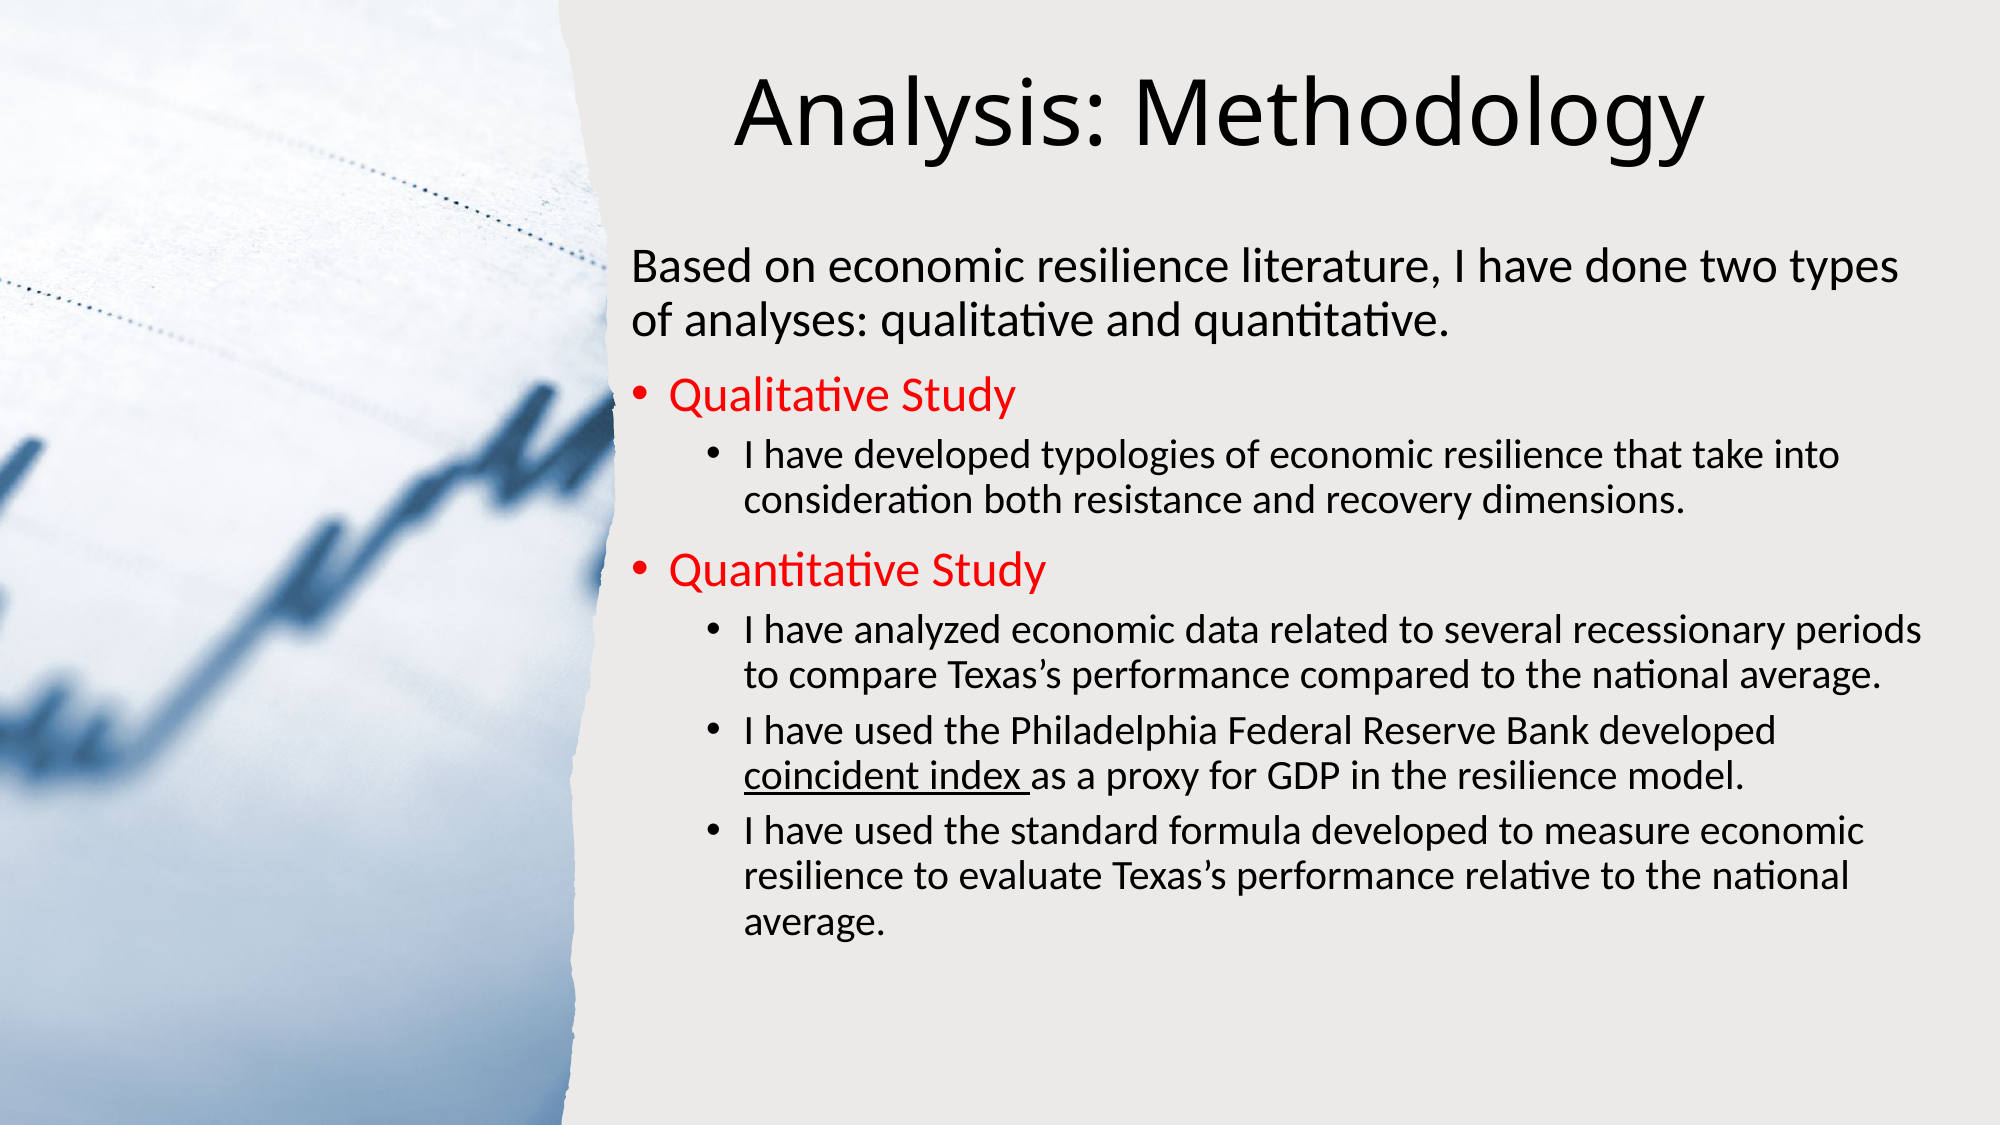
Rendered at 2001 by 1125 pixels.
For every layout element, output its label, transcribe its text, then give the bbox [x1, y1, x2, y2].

list Based on economic resilience literature, I have done two types of analyses: qualitative and quantitative. Qualitative Study I have developed typologies of economic resilience that take into consideration both resistance and recovery dimensions. Quantitative Study I have analyzed economic data related to several recessionary periods to compare Texas’s performance compared to the national average. I have used the Philadelphia Federal Reserve Bank developed coincident index as a proxy for GDP in the resilience model. I have used the standard formula developed to measure economic resilience to evaluate Texas’s performance relative to the national average. [616, 231, 1968, 1072]
title Analysis: Methodology [719, 53, 1833, 179]
picture [0, 0, 616, 1125]
text_box [616, 0, 2000, 1125]
